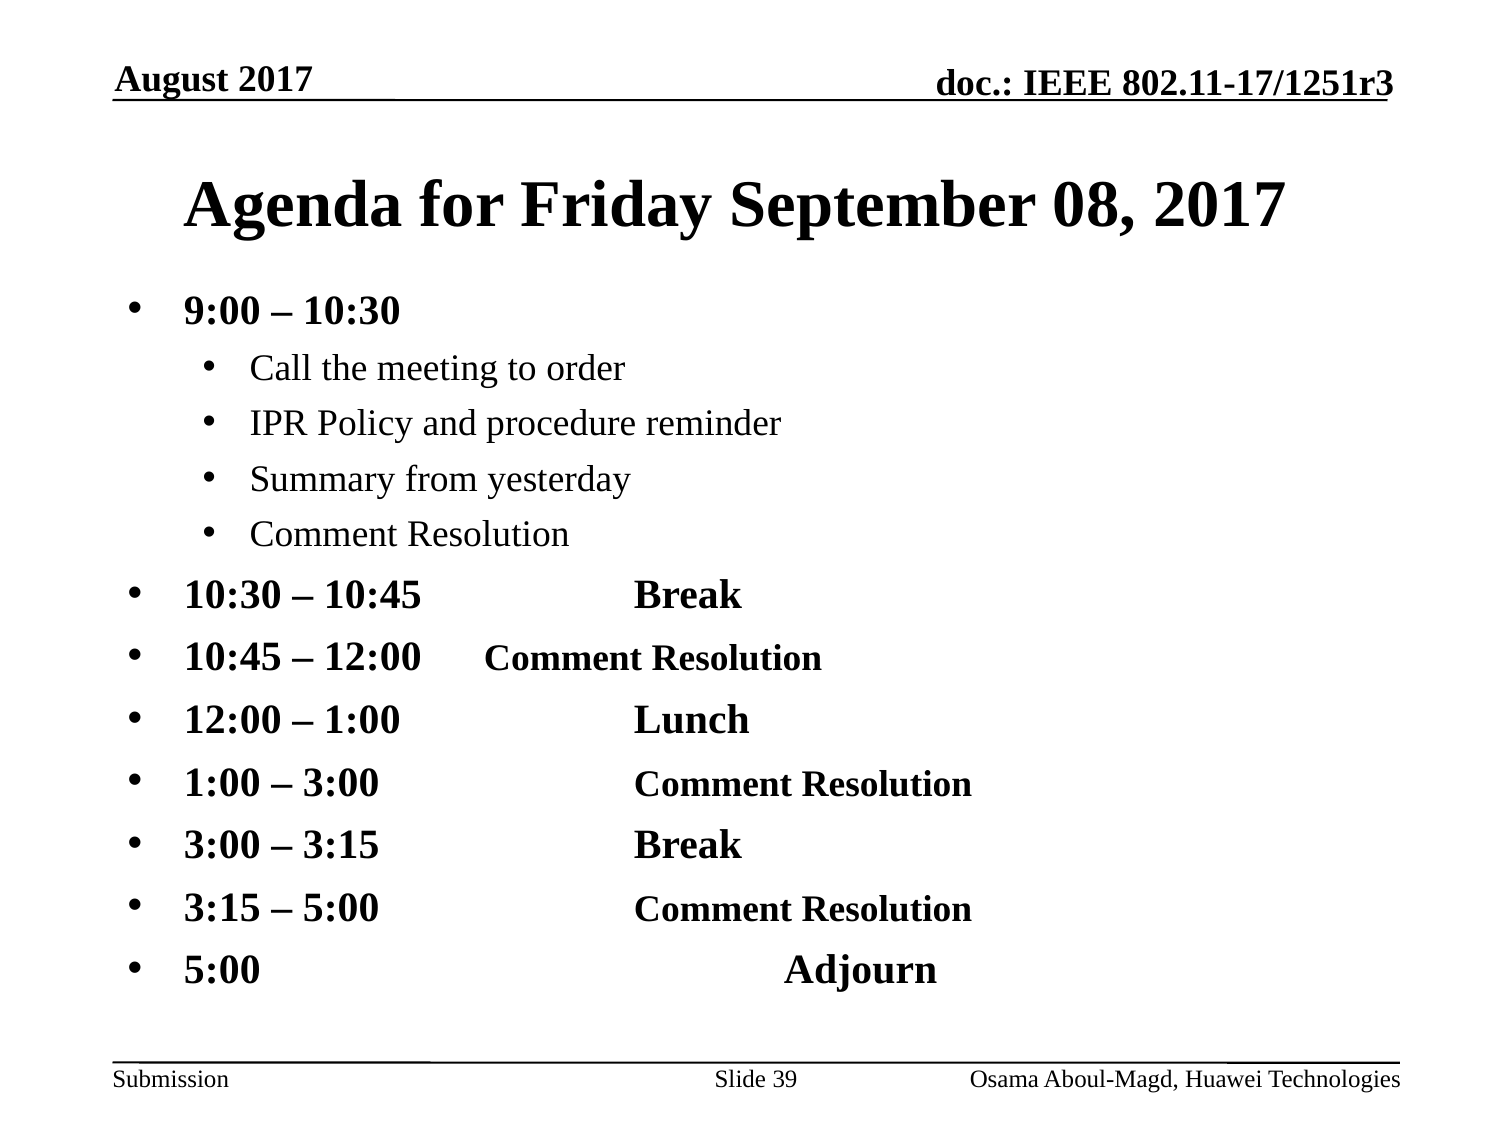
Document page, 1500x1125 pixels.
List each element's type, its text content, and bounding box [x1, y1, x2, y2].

list 9:00 – 10:30 Call the meeting to order IPR Policy and procedure reminder Summary from yesterday Comment Resolution 10:30 – 10:45 Break 10:45 – 12:00 Comment Resolution 12:00 – 1:00 Lunch 1:00 – 3:00 Comment Resolution 3:00 – 3:15 Break 3:15 – 5:00 Comment Resolution 5:00 Adjourn [112, 274, 1451, 950]
title Agenda for Friday September 08, 2017 [87, 112, 1402, 288]
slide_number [114, 54, 423, 100]
slide_number Slide 39 [712, 1061, 800, 1123]
footer Osama Aboul-Magd, Huawei Technologies [878, 1061, 1402, 1093]
